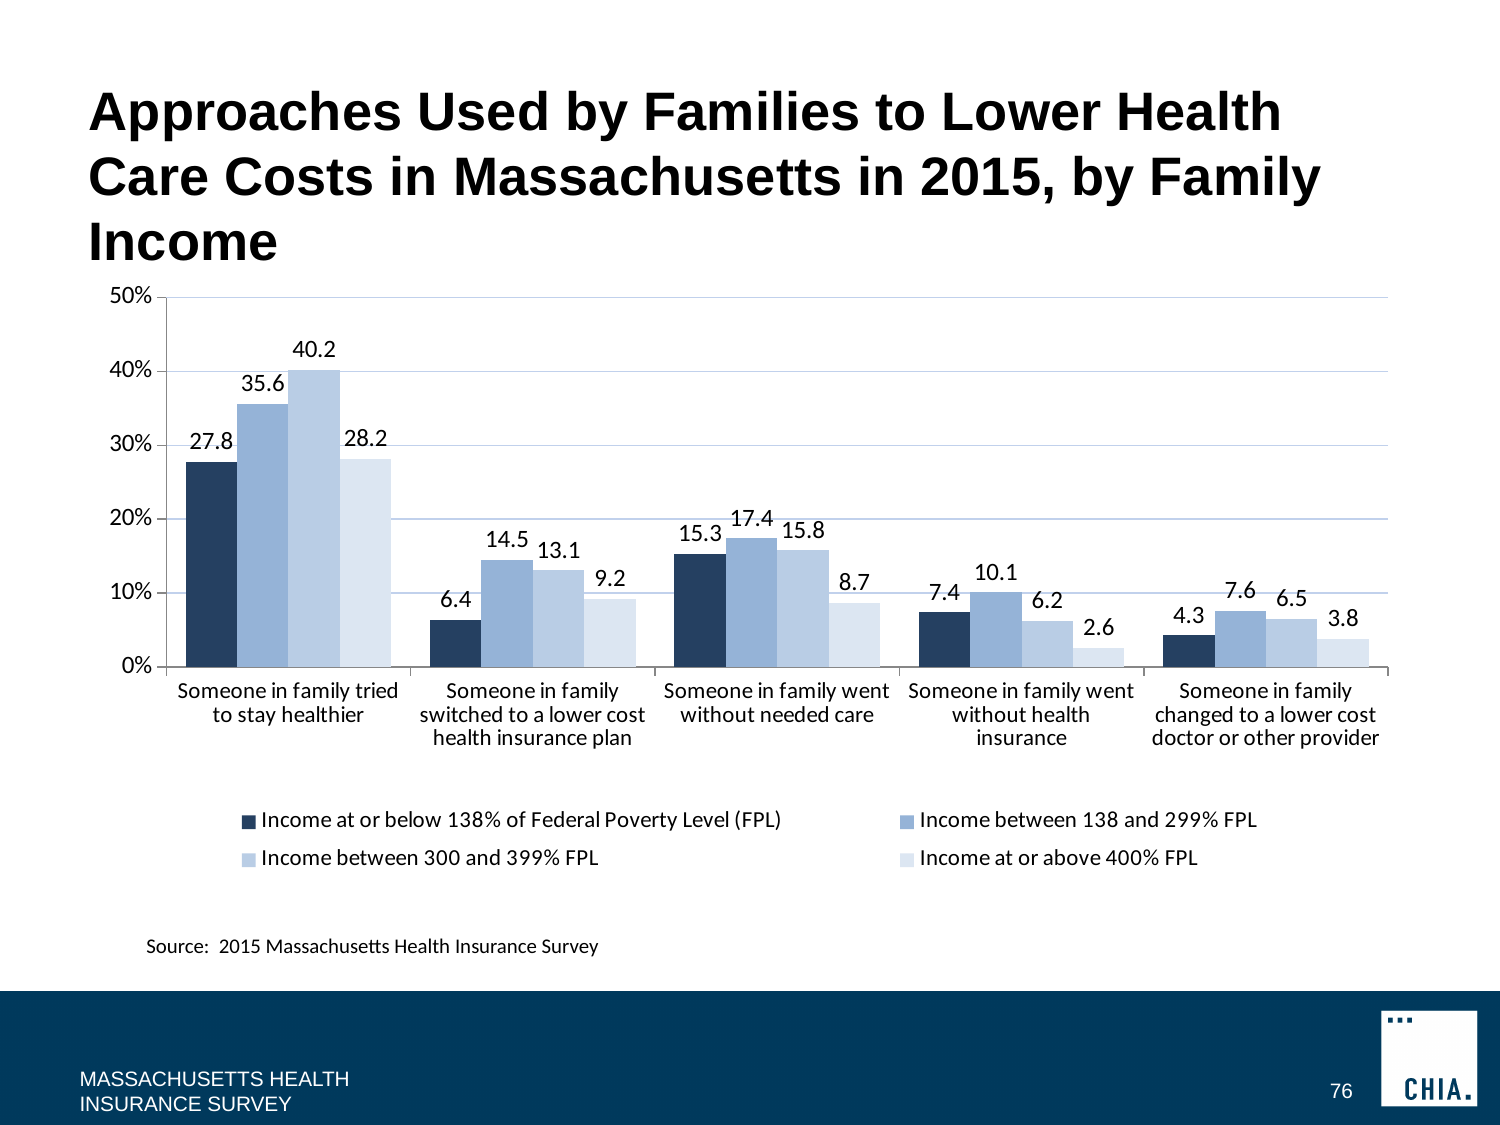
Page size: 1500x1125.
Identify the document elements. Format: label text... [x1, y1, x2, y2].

picture [0, 991, 1500, 1125]
text_box Source: 2015 Massachusetts Health Insurance Survey [131, 910, 1142, 965]
title Approaches Used by Families to Lower Health Care Costs in Massachusetts in 2015, by Family Income [73, 120, 1425, 227]
chart [73, 269, 1393, 901]
footer MASSACHUSETTS HEALTH INSURANCE SURVEY [64, 1060, 430, 1121]
slide_number 76 [1017, 1060, 1368, 1121]
